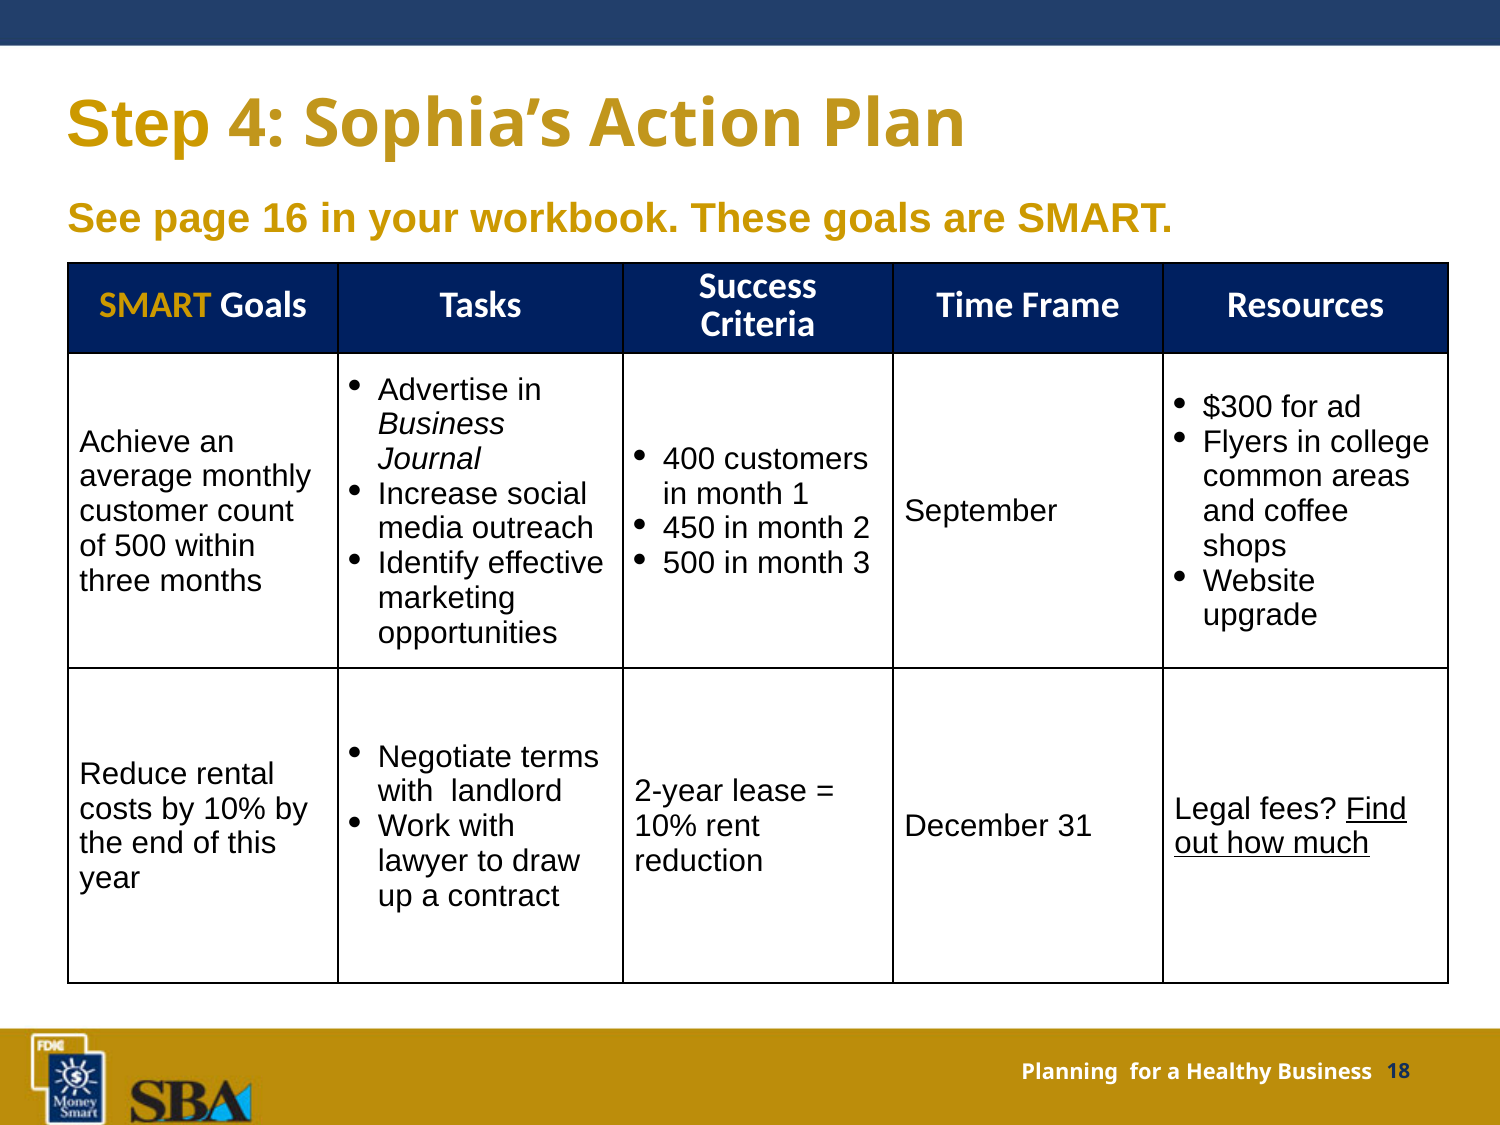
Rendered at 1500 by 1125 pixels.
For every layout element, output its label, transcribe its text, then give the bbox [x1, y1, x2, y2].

picture [0, 0, 1500, 1125]
table_cell December 31 [894, 669, 1162, 982]
table_cell Negotiate terms with landlord Work with lawyer to draw up a contract [339, 669, 622, 982]
table_header SMART Goals [69, 264, 337, 352]
table_cell Achieve an average monthly customer count of 500 within three months [69, 354, 337, 667]
table_header Resources [1164, 264, 1447, 352]
table_cell Advertise in Business Journal Increase social media outreach Identify effective marketing opportunities [339, 354, 622, 667]
title Step 4: Sophia’s Action Plan [51, 72, 1438, 173]
table_cell $300 for ad Flyers in college common areas and coffee shops Website upgrade [1164, 354, 1447, 667]
text_box See page 16 in your workbook. These goals are SMART. [52, 183, 1427, 248]
table_cell Legal fees? Find out how much [1164, 669, 1447, 982]
table_cell Reduce rental costs by 10% by the end of this year [69, 669, 337, 982]
table_cell 2-year lease = 10% rent reduction [624, 669, 892, 982]
table_cell September [894, 354, 1162, 667]
table_header Time Frame [894, 264, 1162, 352]
table_header Tasks [339, 264, 622, 352]
table_cell 400 customers in month 1 450 in month 2 500 in month 3 [624, 354, 892, 667]
table_header Success Criteria [624, 264, 892, 352]
